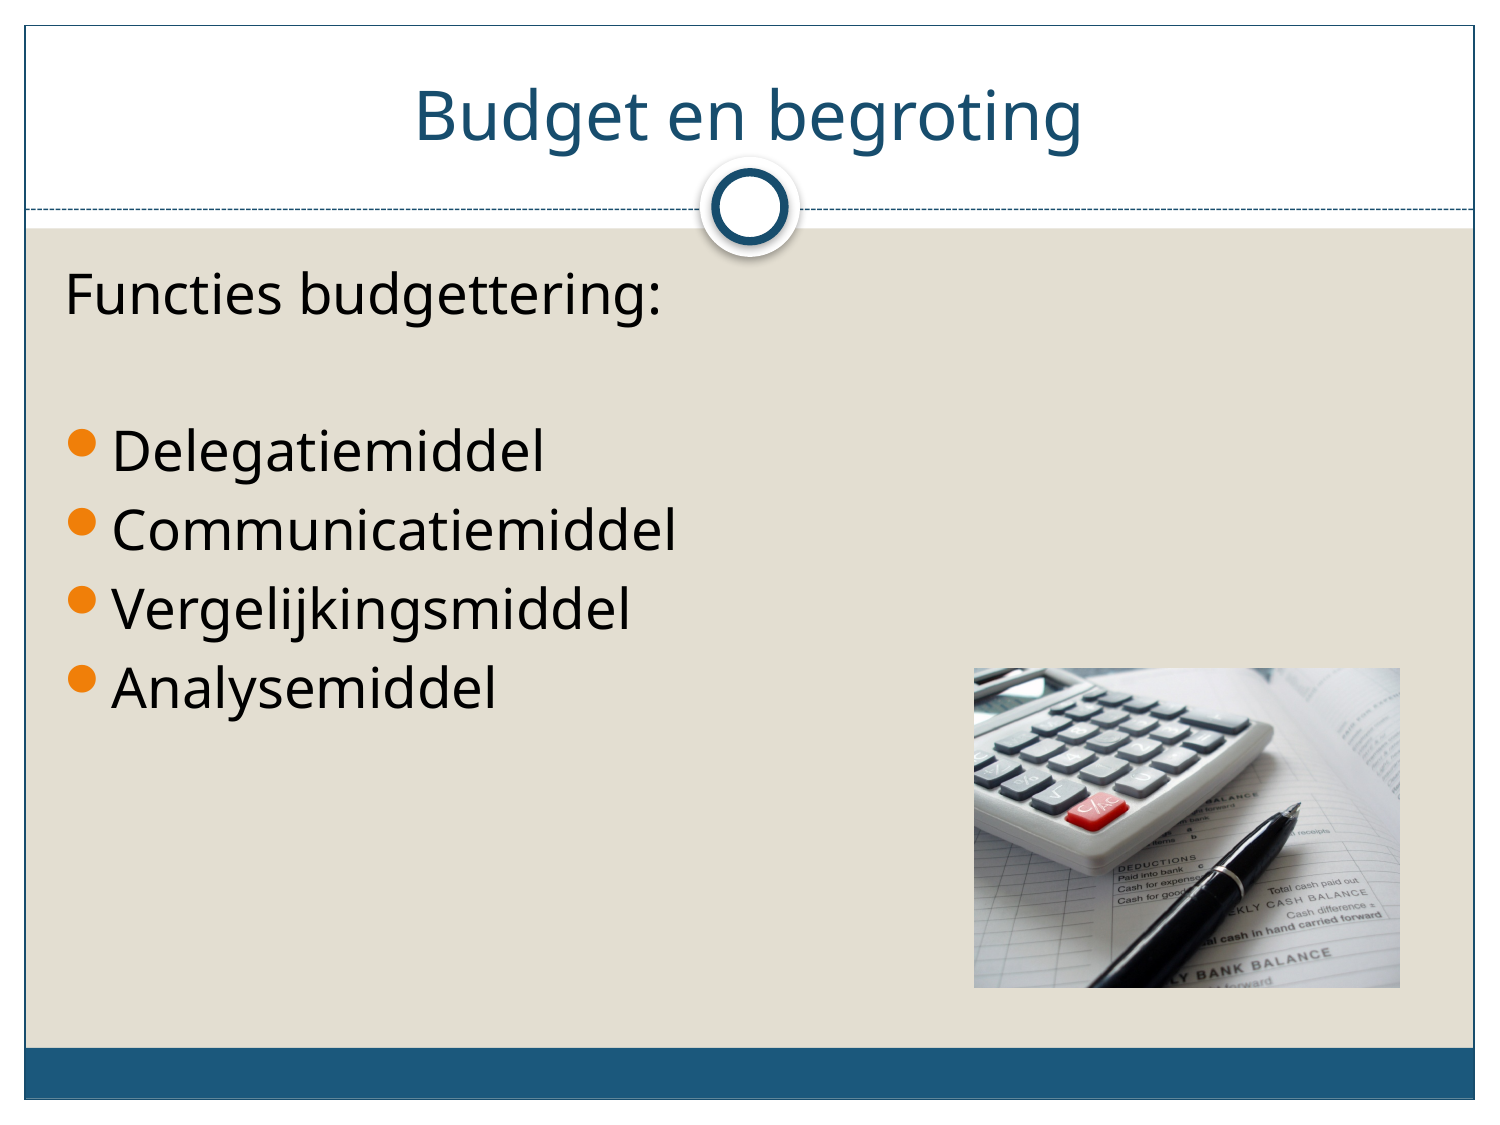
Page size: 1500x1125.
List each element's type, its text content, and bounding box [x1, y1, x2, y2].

picture [974, 668, 1400, 988]
title Budget en begroting [49, 37, 1450, 162]
list Functies budgettering: Delegatiemiddel Communicatiemiddel Vergelijkingsmiddel Analysemiddel [49, 250, 1445, 1001]
